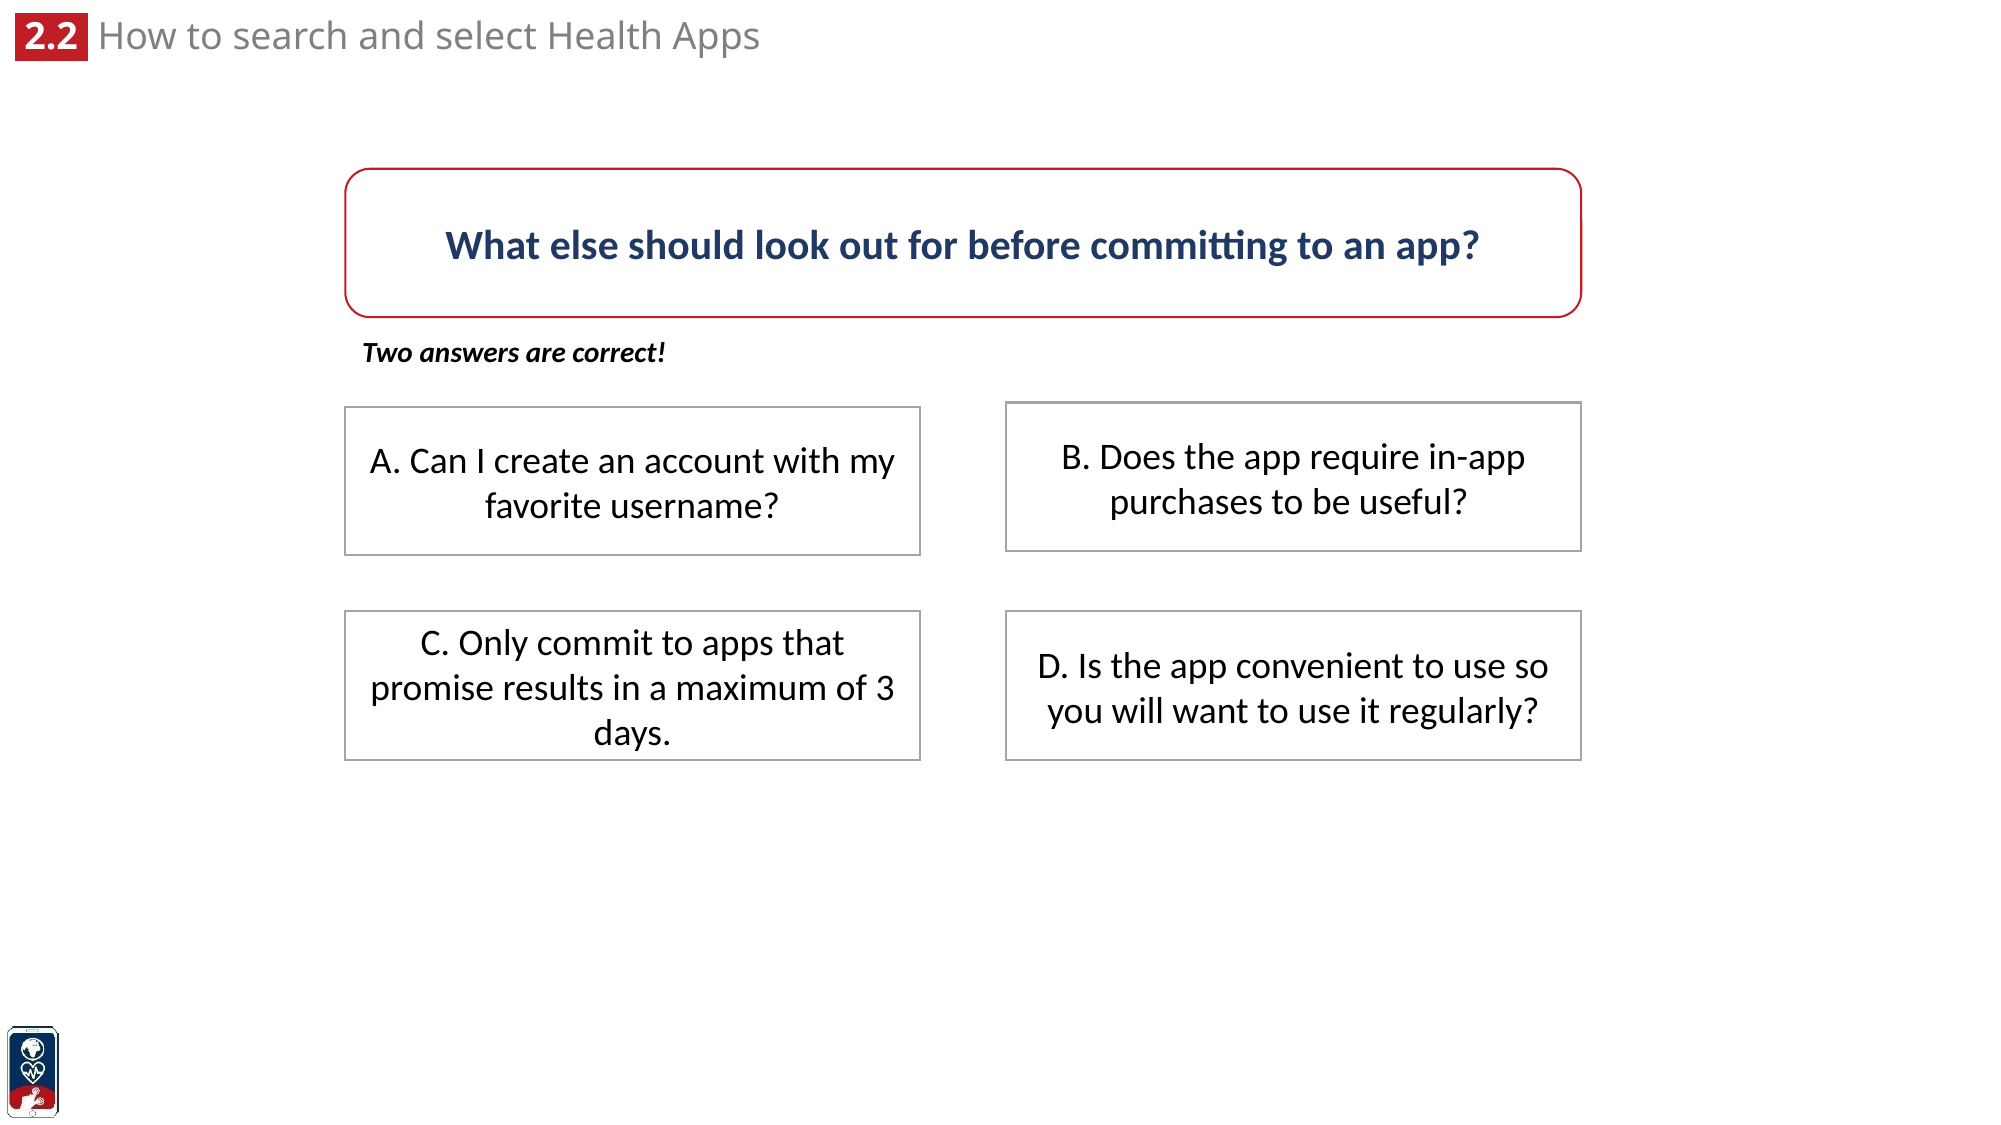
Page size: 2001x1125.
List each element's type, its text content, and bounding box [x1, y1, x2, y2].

picture [7, 1026, 59, 1118]
text_box Two answers are correct! [347, 325, 682, 376]
text_box A. Can I create an account with my favorite username? [344, 406, 921, 556]
text_box What else should look out for before committing to an app? [344, 167, 1583, 319]
text_box C. Only commit to apps that promise results in a maximum of 3 days. [344, 610, 921, 761]
text_box D. Is the app convenient to use so you will want to use it regularly? [1005, 610, 1582, 761]
text_box B. Does the app require in-app purchases to be useful? [1005, 401, 1582, 552]
